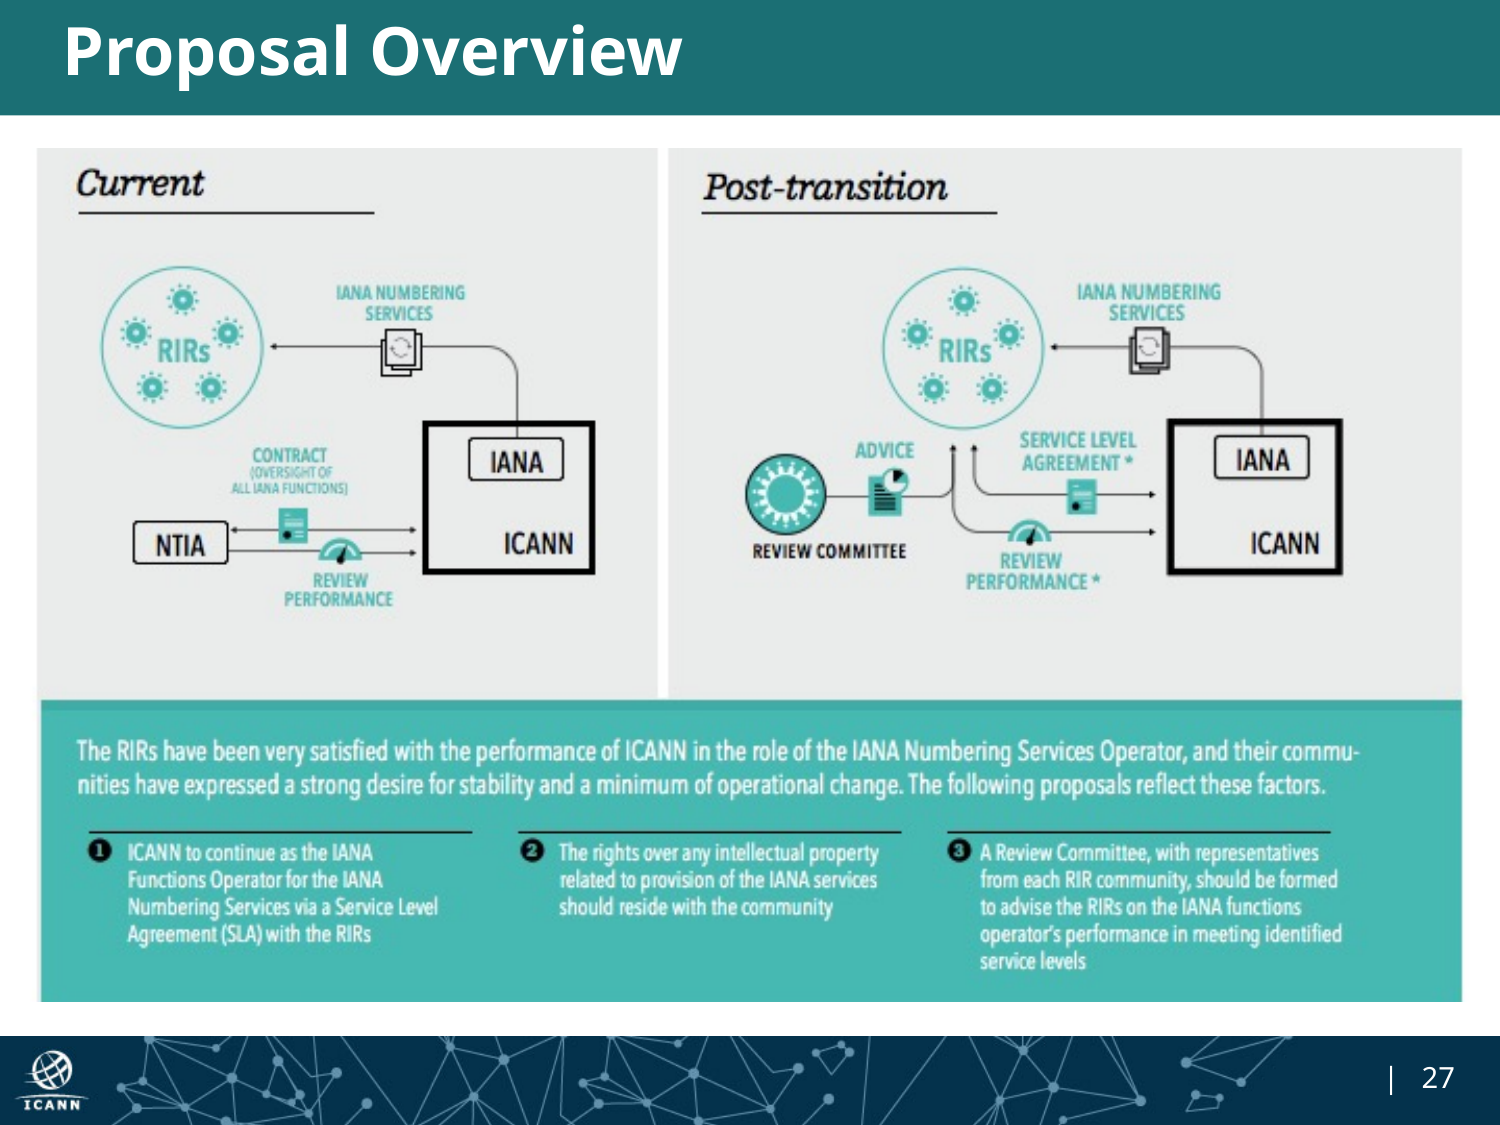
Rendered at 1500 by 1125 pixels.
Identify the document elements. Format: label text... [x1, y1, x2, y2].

picture [0, 1036, 1500, 1125]
picture [0, 148, 1500, 1003]
title Proposal Overview [0, 0, 1500, 116]
